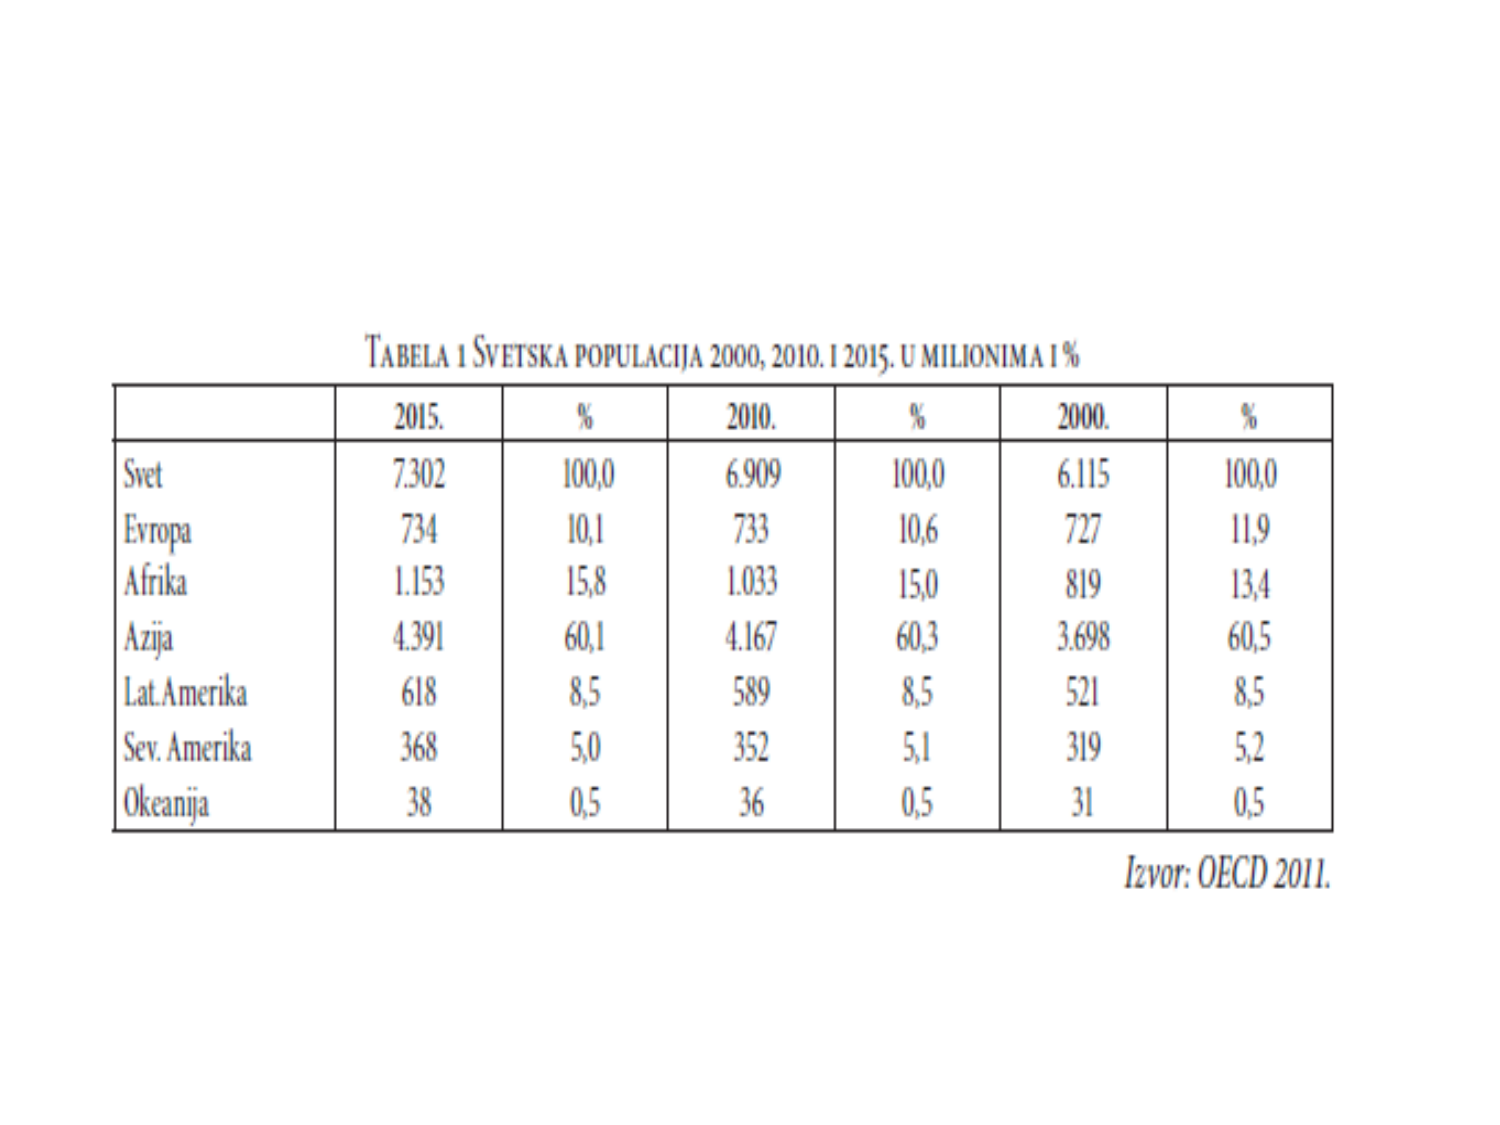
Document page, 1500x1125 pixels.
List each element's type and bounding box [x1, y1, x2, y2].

list [52, 326, 1377, 941]
